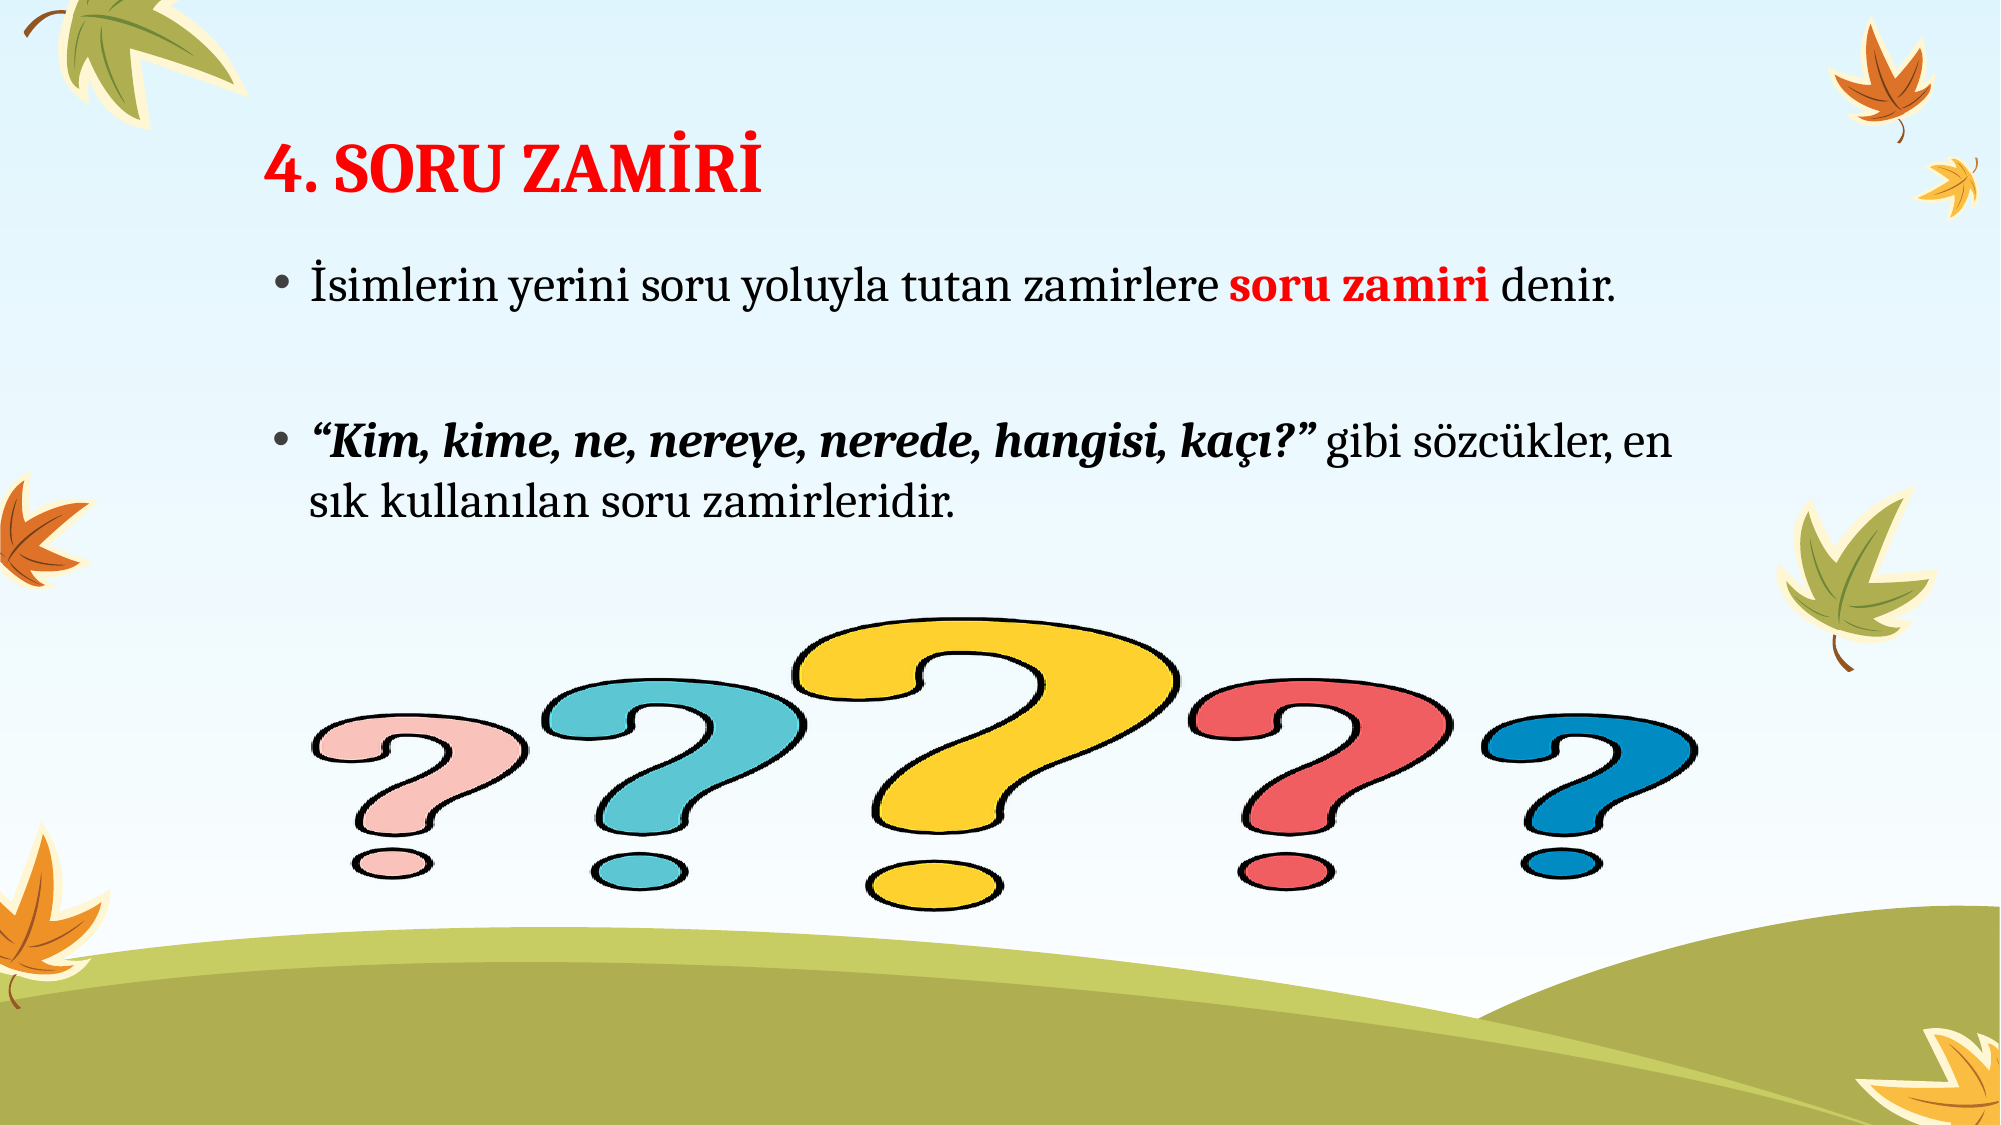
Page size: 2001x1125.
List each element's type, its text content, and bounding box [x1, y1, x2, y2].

text_box “Kim, kime, ne, nereye, nerede, hangisi, kaçı?” gibi sözcükler, en sık kullanılan soru zamirleridir. [249, 400, 1749, 529]
title 4. SORU ZAMİRİ [249, 12, 1749, 216]
list İsimlerin yerini soru yoluyla tutan zamirlere soru zamiri denir. [250, 243, 1750, 372]
picture [249, 562, 1750, 1010]
